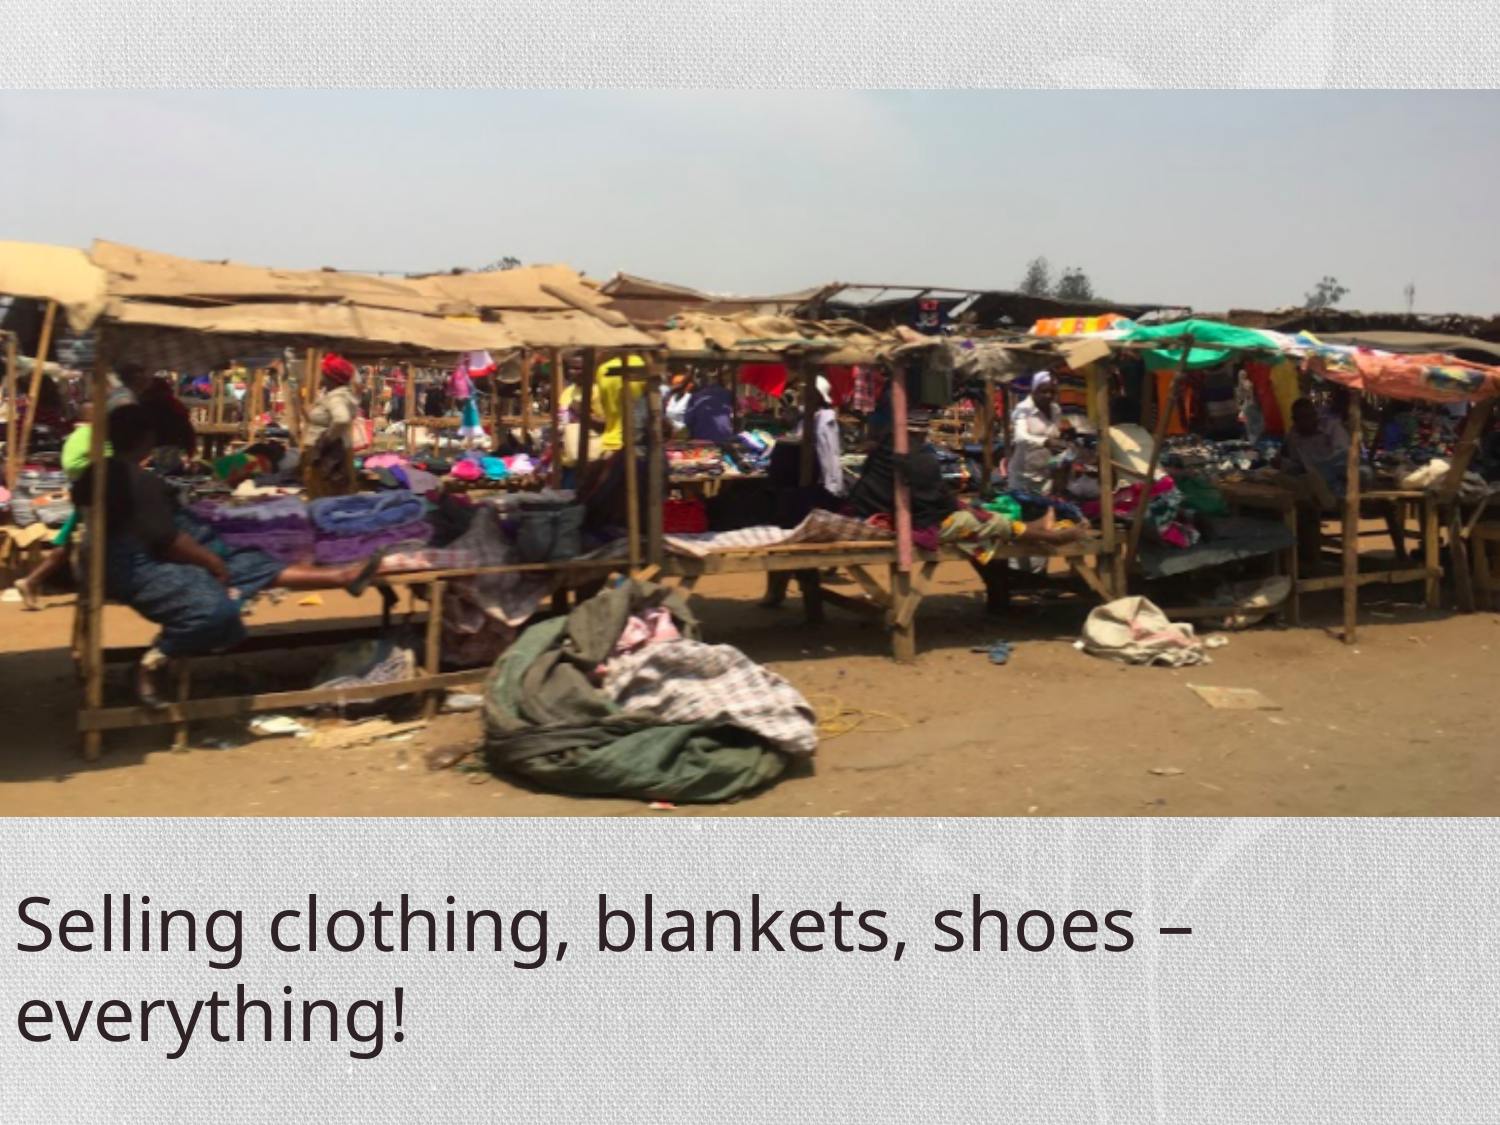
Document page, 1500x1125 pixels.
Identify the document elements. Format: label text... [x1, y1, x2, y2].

picture [0, 89, 1500, 817]
text_box Selling clothing, blankets, shoes – everything! [0, 869, 1500, 1065]
